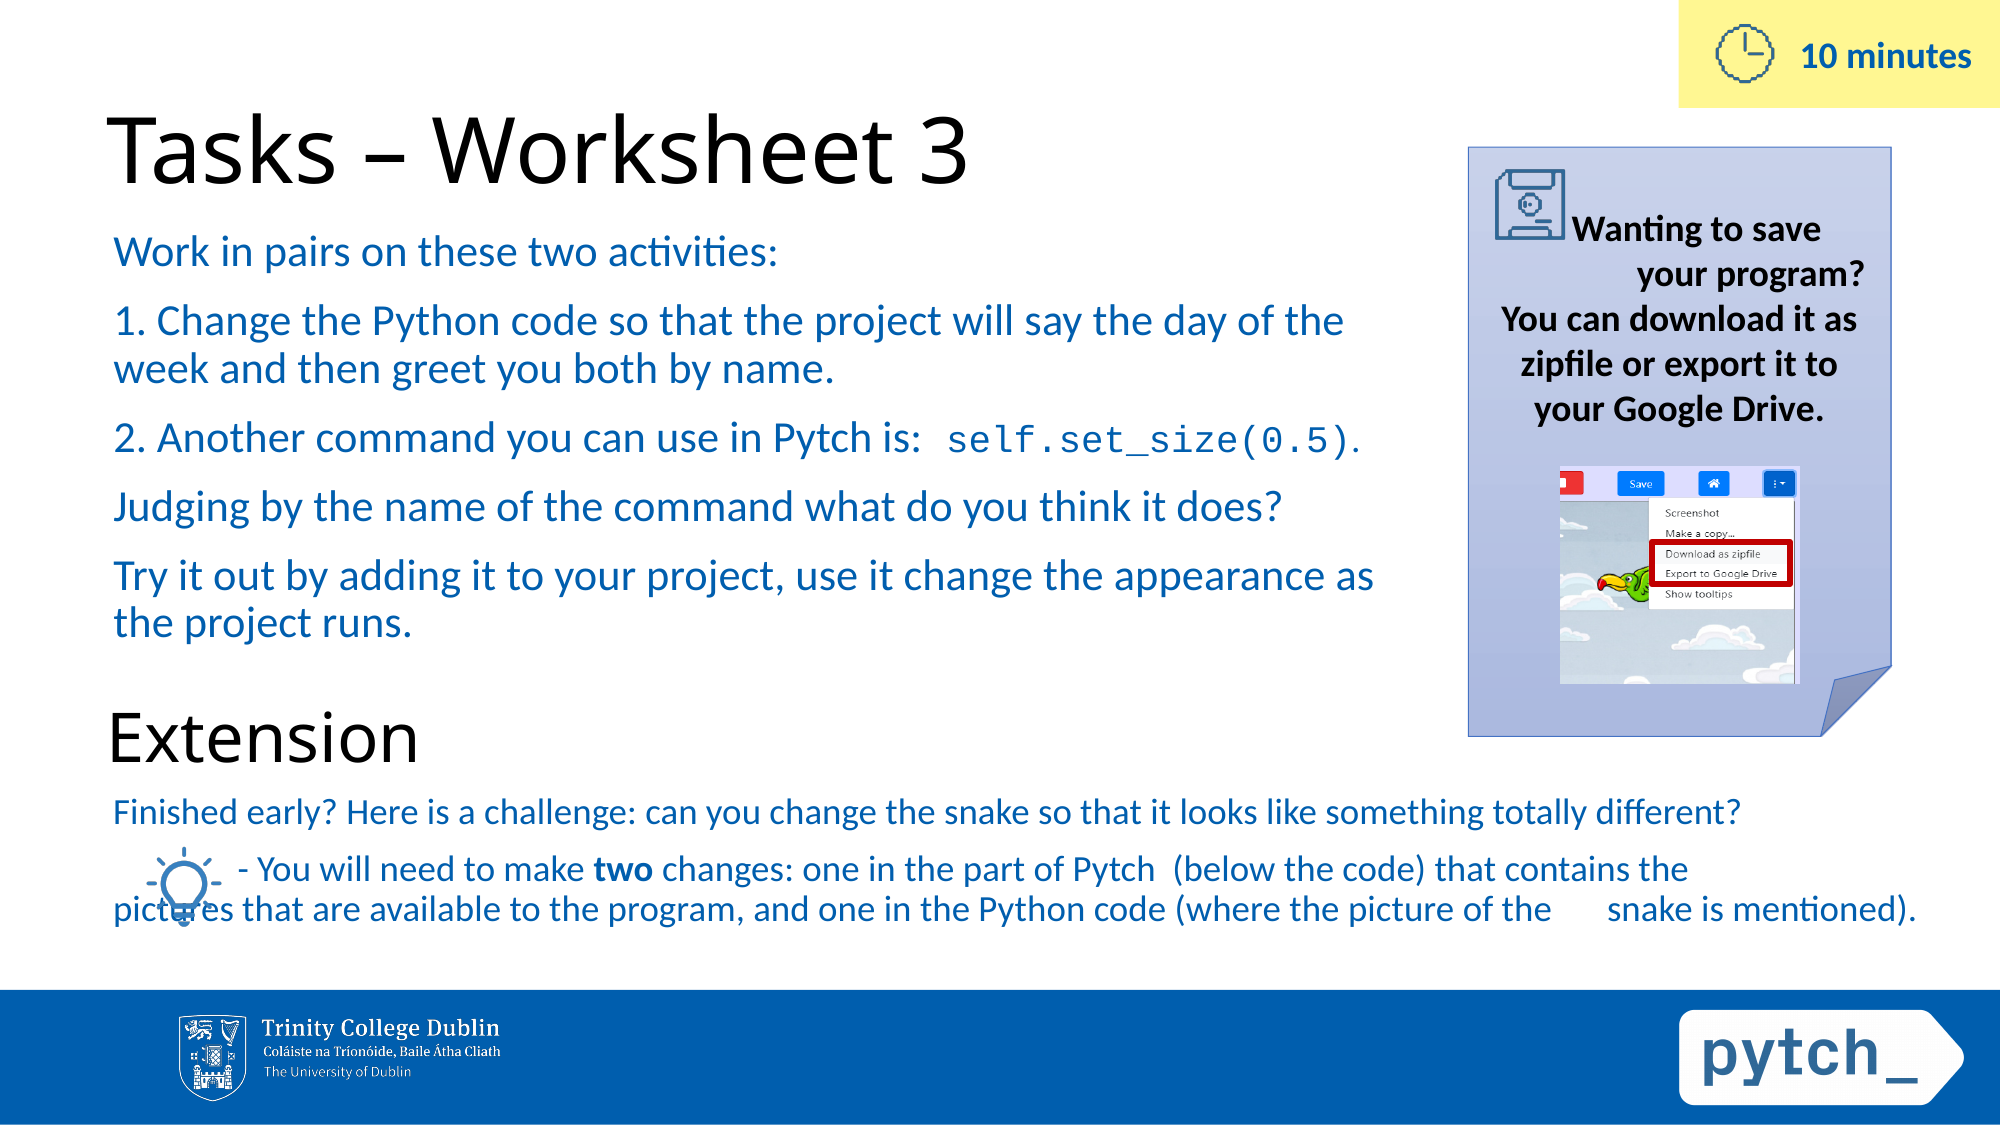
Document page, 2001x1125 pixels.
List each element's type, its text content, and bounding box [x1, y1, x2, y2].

text_box Extension [91, 694, 1817, 785]
picture [139, 843, 229, 932]
text_box Wanting to save your program? You can download it as zipfile or export it to your Google Drive. [1467, 146, 1893, 737]
picture [1474, 148, 1586, 261]
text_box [1560, 466, 1800, 684]
picture [178, 1014, 502, 1102]
picture [1590, 894, 2000, 1125]
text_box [1678, 0, 2000, 108]
list Work in pairs on these two activities: 1. Change the Python code so that the project will say the day of the week and then greet you both by name. 2. Another command you can use in Pytch is: self.set_size(0.5). Judging by the name of the command what do you think it does? Try it out by adding it to your project, use it change the appearance as the project runs. [98, 220, 1448, 683]
text_box Finished early? Here is a challenge: can you change the snake so that it looks like something totally different? - You will need to make two changes: one in the part of Pytch (below the code) that contains the pictures that are available to the program, and one in the Python code (where the picture of the snake is mentioned). [98, 784, 1977, 984]
title Tasks – Worksheet 3 [91, 45, 1817, 263]
